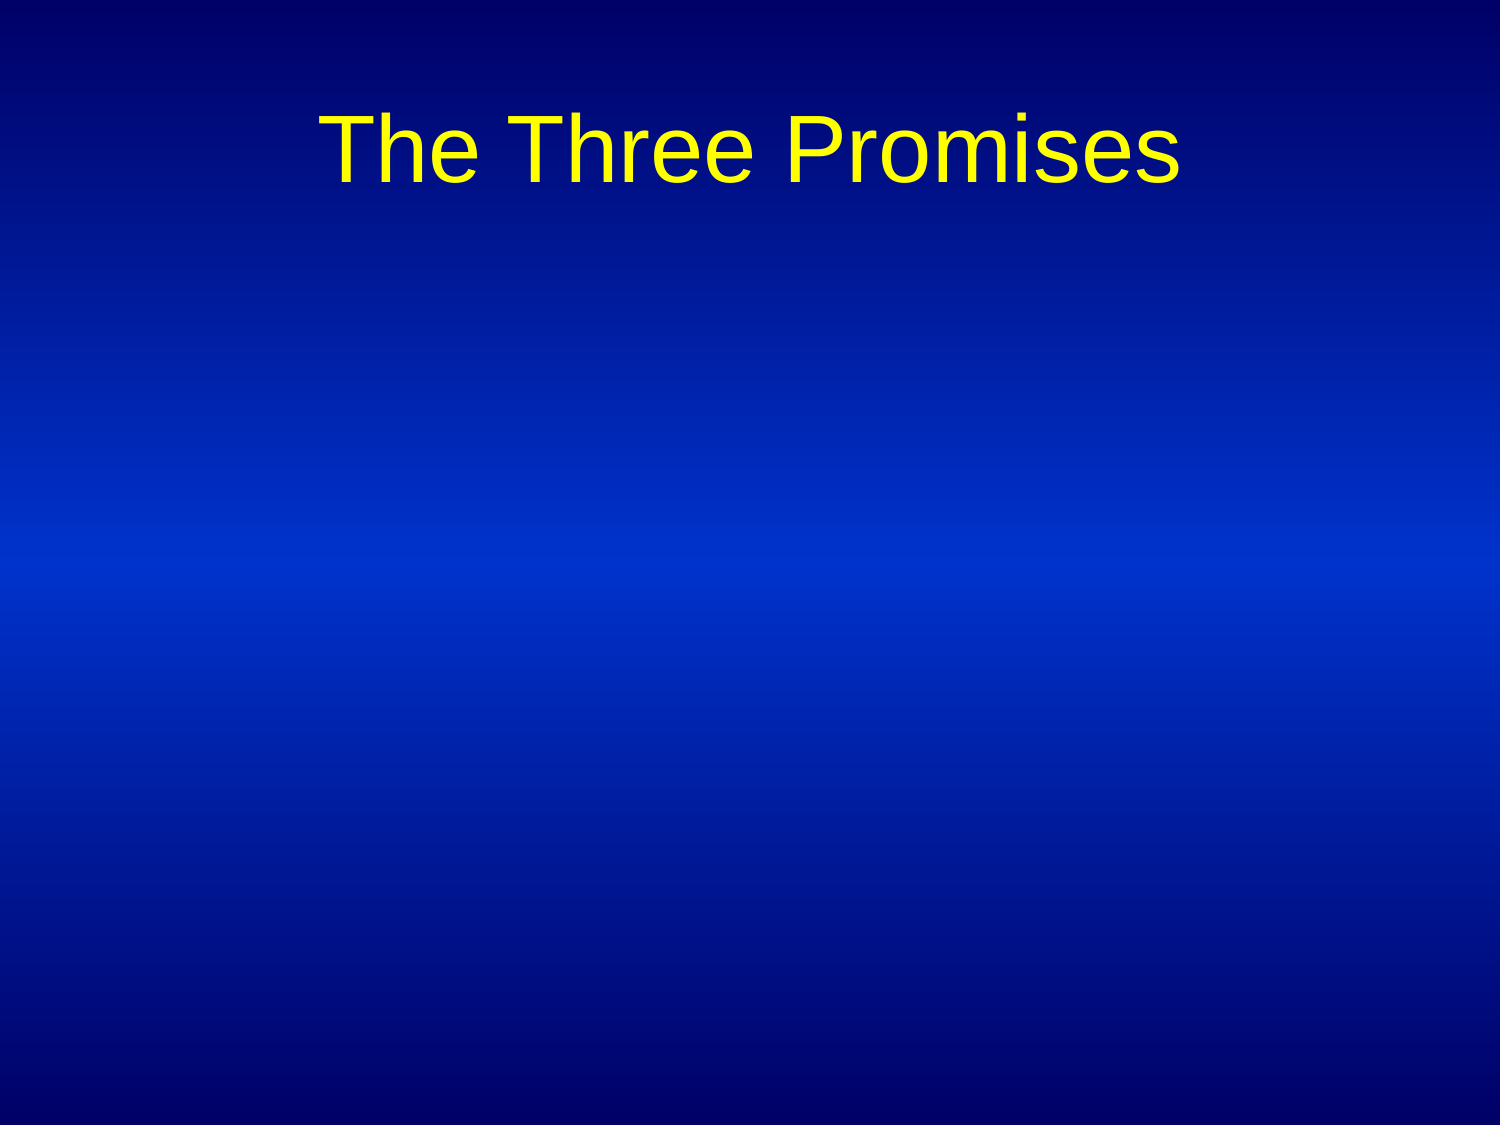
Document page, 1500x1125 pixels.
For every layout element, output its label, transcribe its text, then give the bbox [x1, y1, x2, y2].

title The Three Promises [37, 50, 1463, 238]
